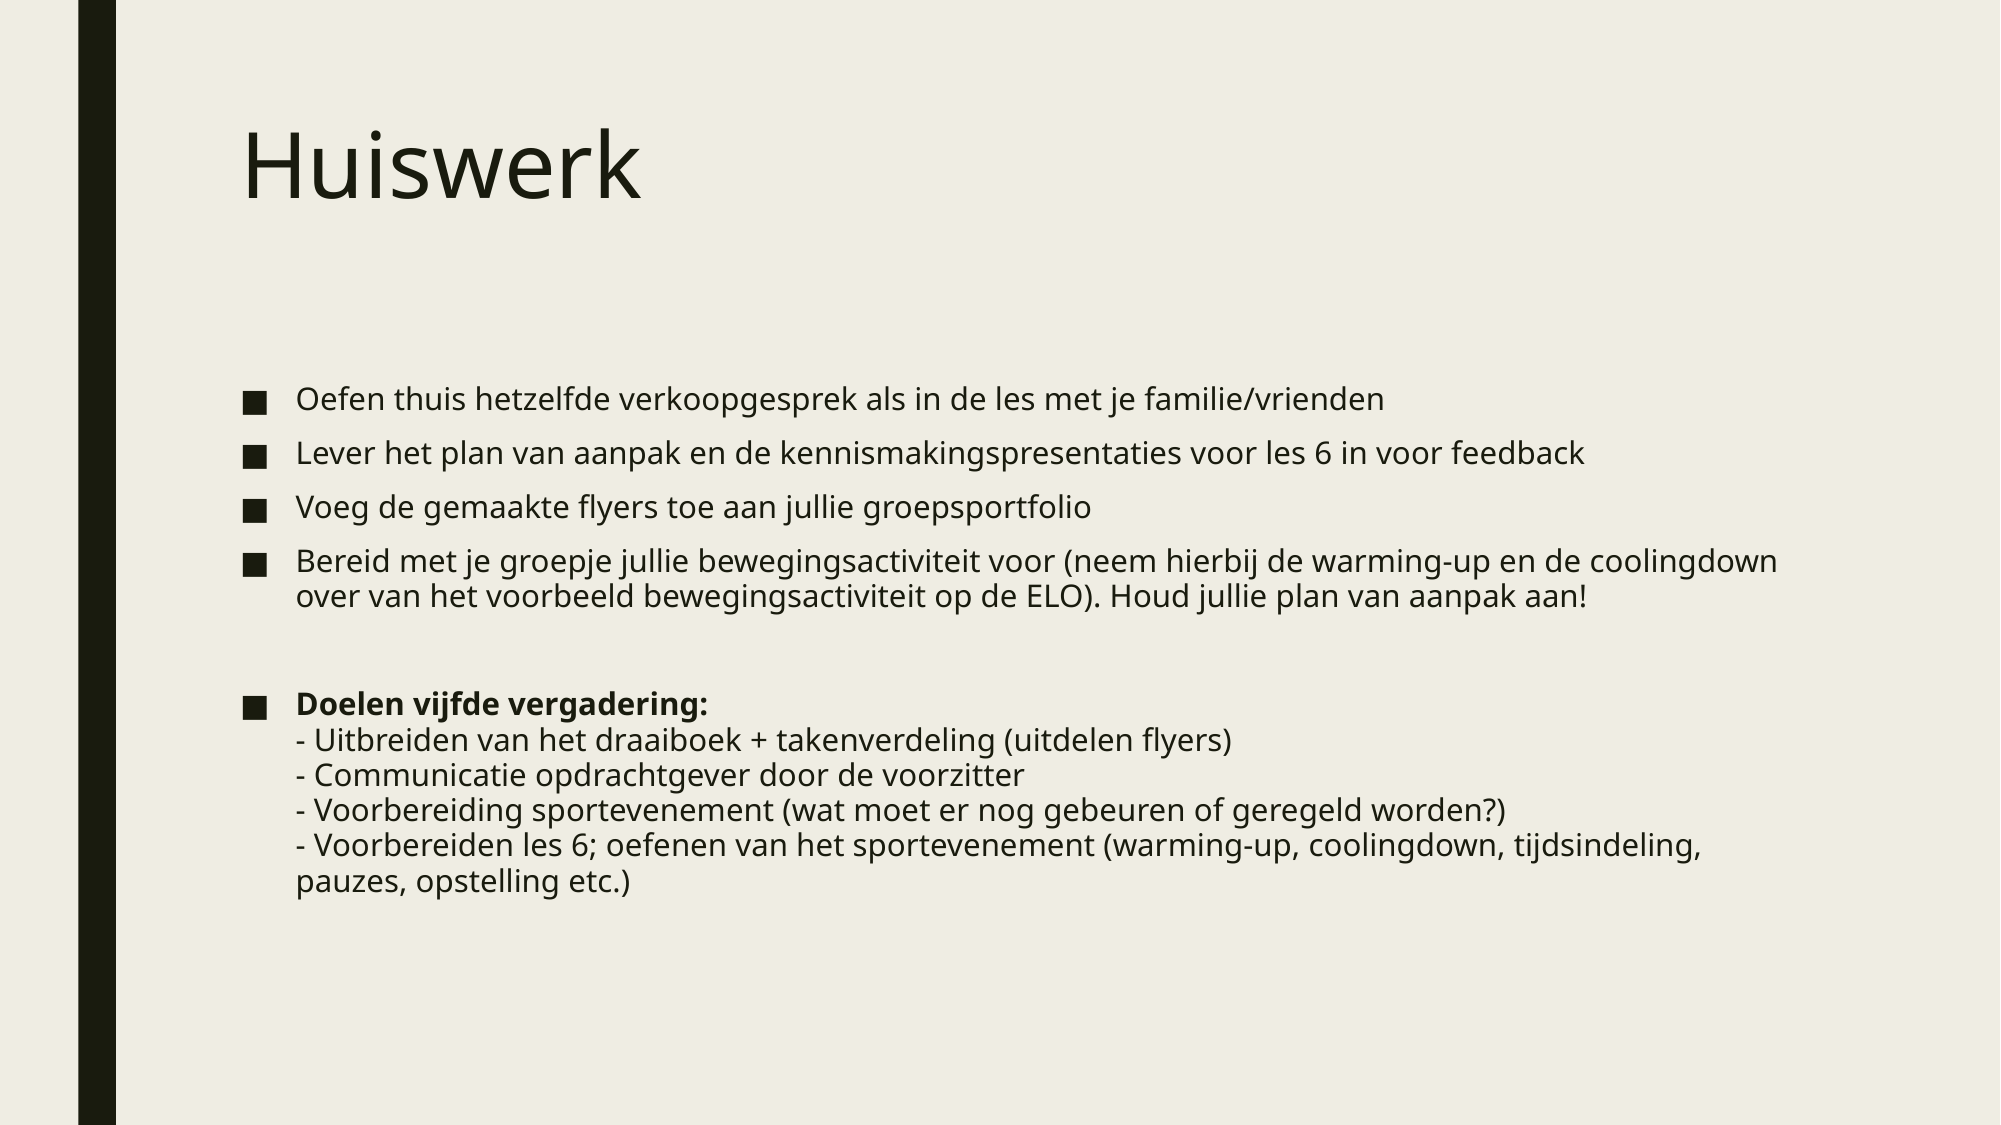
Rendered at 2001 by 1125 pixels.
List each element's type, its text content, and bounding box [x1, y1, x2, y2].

title Huiswerk [225, 112, 1800, 357]
list Oefen thuis hetzelfde verkoopgesprek als in de les met je familie/vrienden Lever het plan van aanpak en de kennismakingspresentaties voor les 6 in voor feedback Voeg de gemaakte flyers toe aan jullie groepsportfolio Bereid met je groepje jullie bewegingsactiviteit voor (neem hierbij de warming-up en de coolingdown over van het voorbeeld bewegingsactiviteit op de ELO). Houd jullie plan van aanpak aan! Doelen vijfde vergadering: - Uitbreiden van het draaiboek + takenverdeling (uitdelen flyers) - Communicatie opdrachtgever door de voorzitter - Voorbereiding sportevenement (wat moet er nog gebeuren of geregeld worden?) - Voorbereiden les 6; oefenen van het sportevenement (warming-up, coolingdown, tijdsindeling, pauzes, opstelling etc.) [225, 375, 1800, 963]
